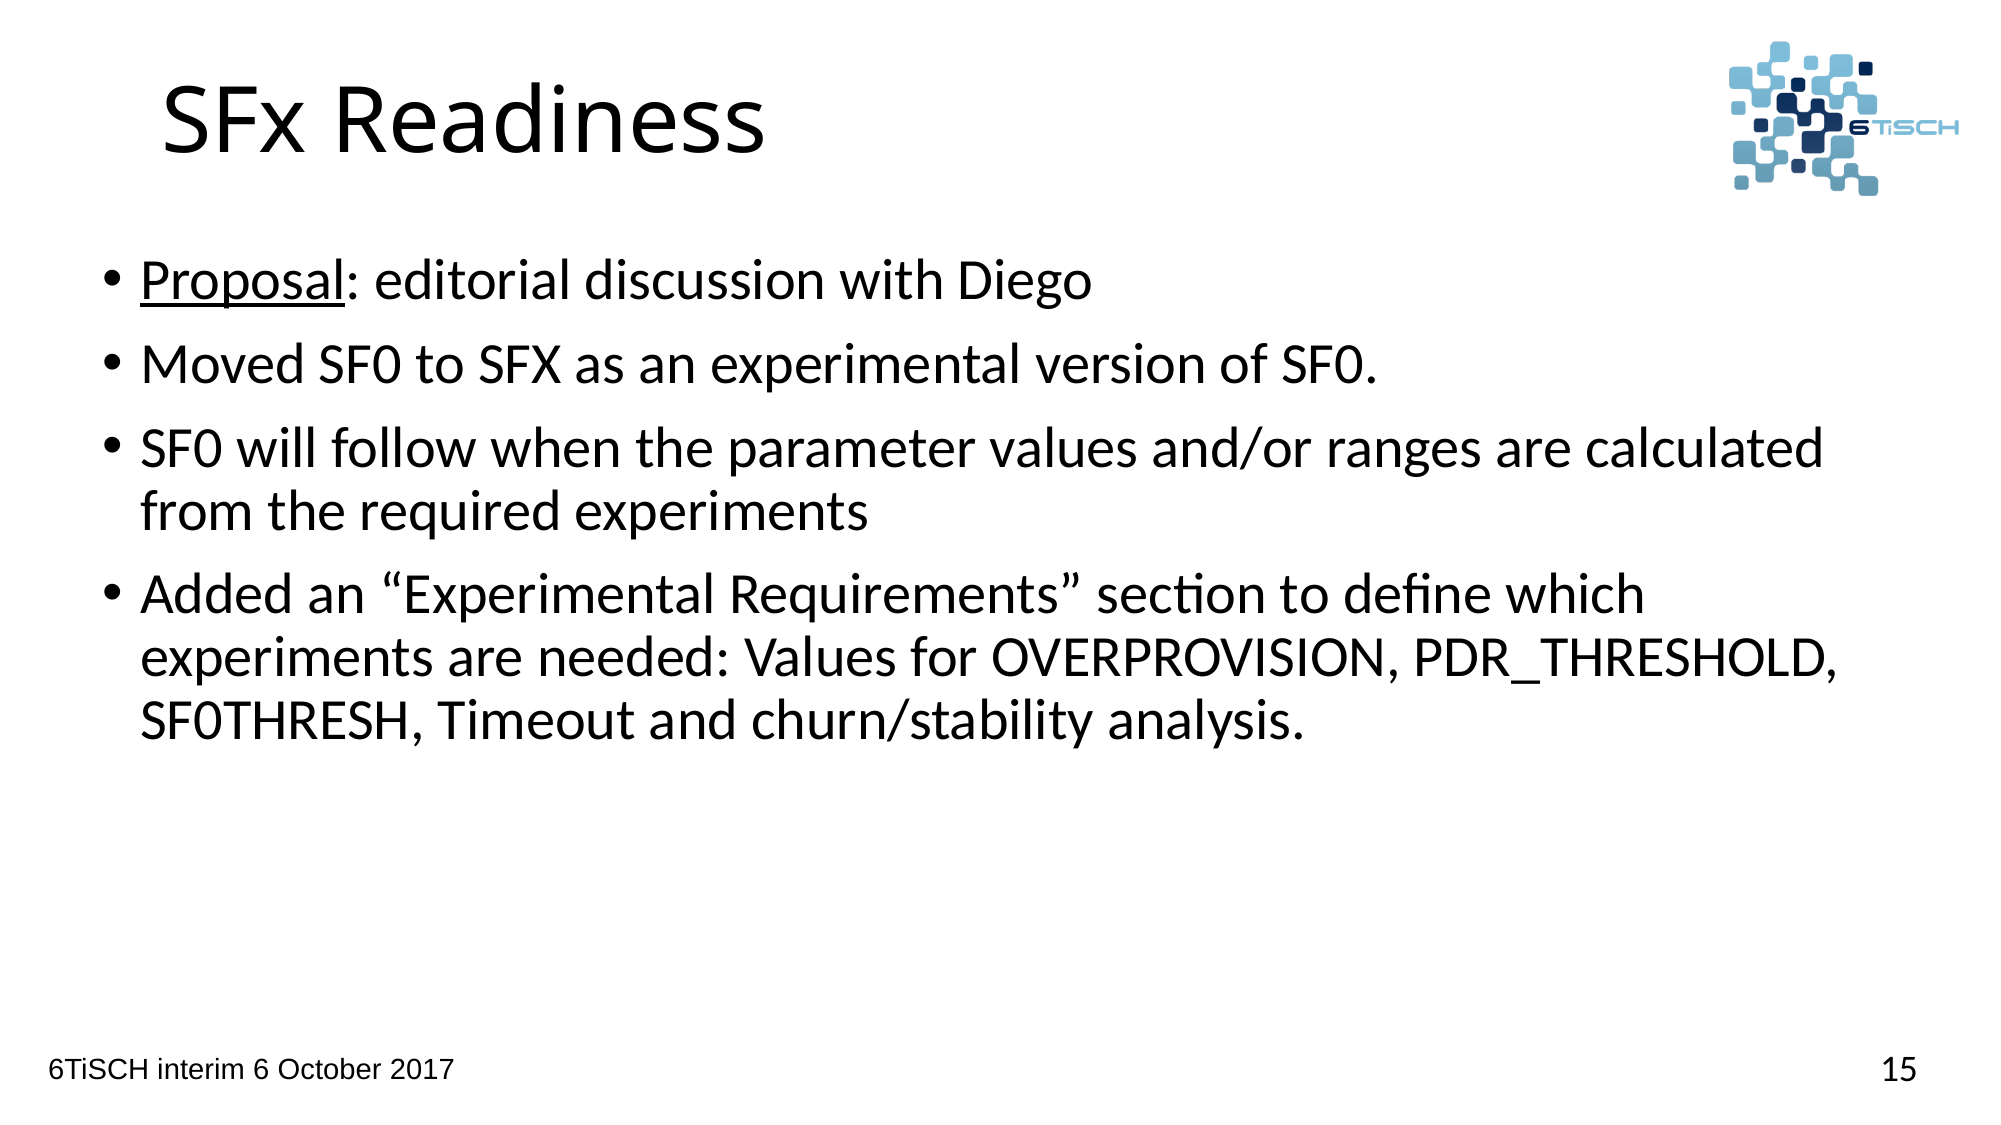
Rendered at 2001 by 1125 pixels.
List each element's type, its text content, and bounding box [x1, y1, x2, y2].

picture [1872, 37, 1963, 200]
title SFx Readiness [146, 13, 1872, 232]
slide_number 15 [1482, 1036, 1933, 1097]
list Proposal: editorial discussion with Diego Moved SF0 to SFX as an experimental version of SF0. SF0 will follow when the parameter values and/or ranges are calculated from the required experiments Added an “Experimental Requirements” section to define which experiments are needed: Values for OVERPROVISION, PDR_THRESHOLD, SF0THRESH, Timeout and churn/stability analysis. [87, 242, 1911, 1045]
